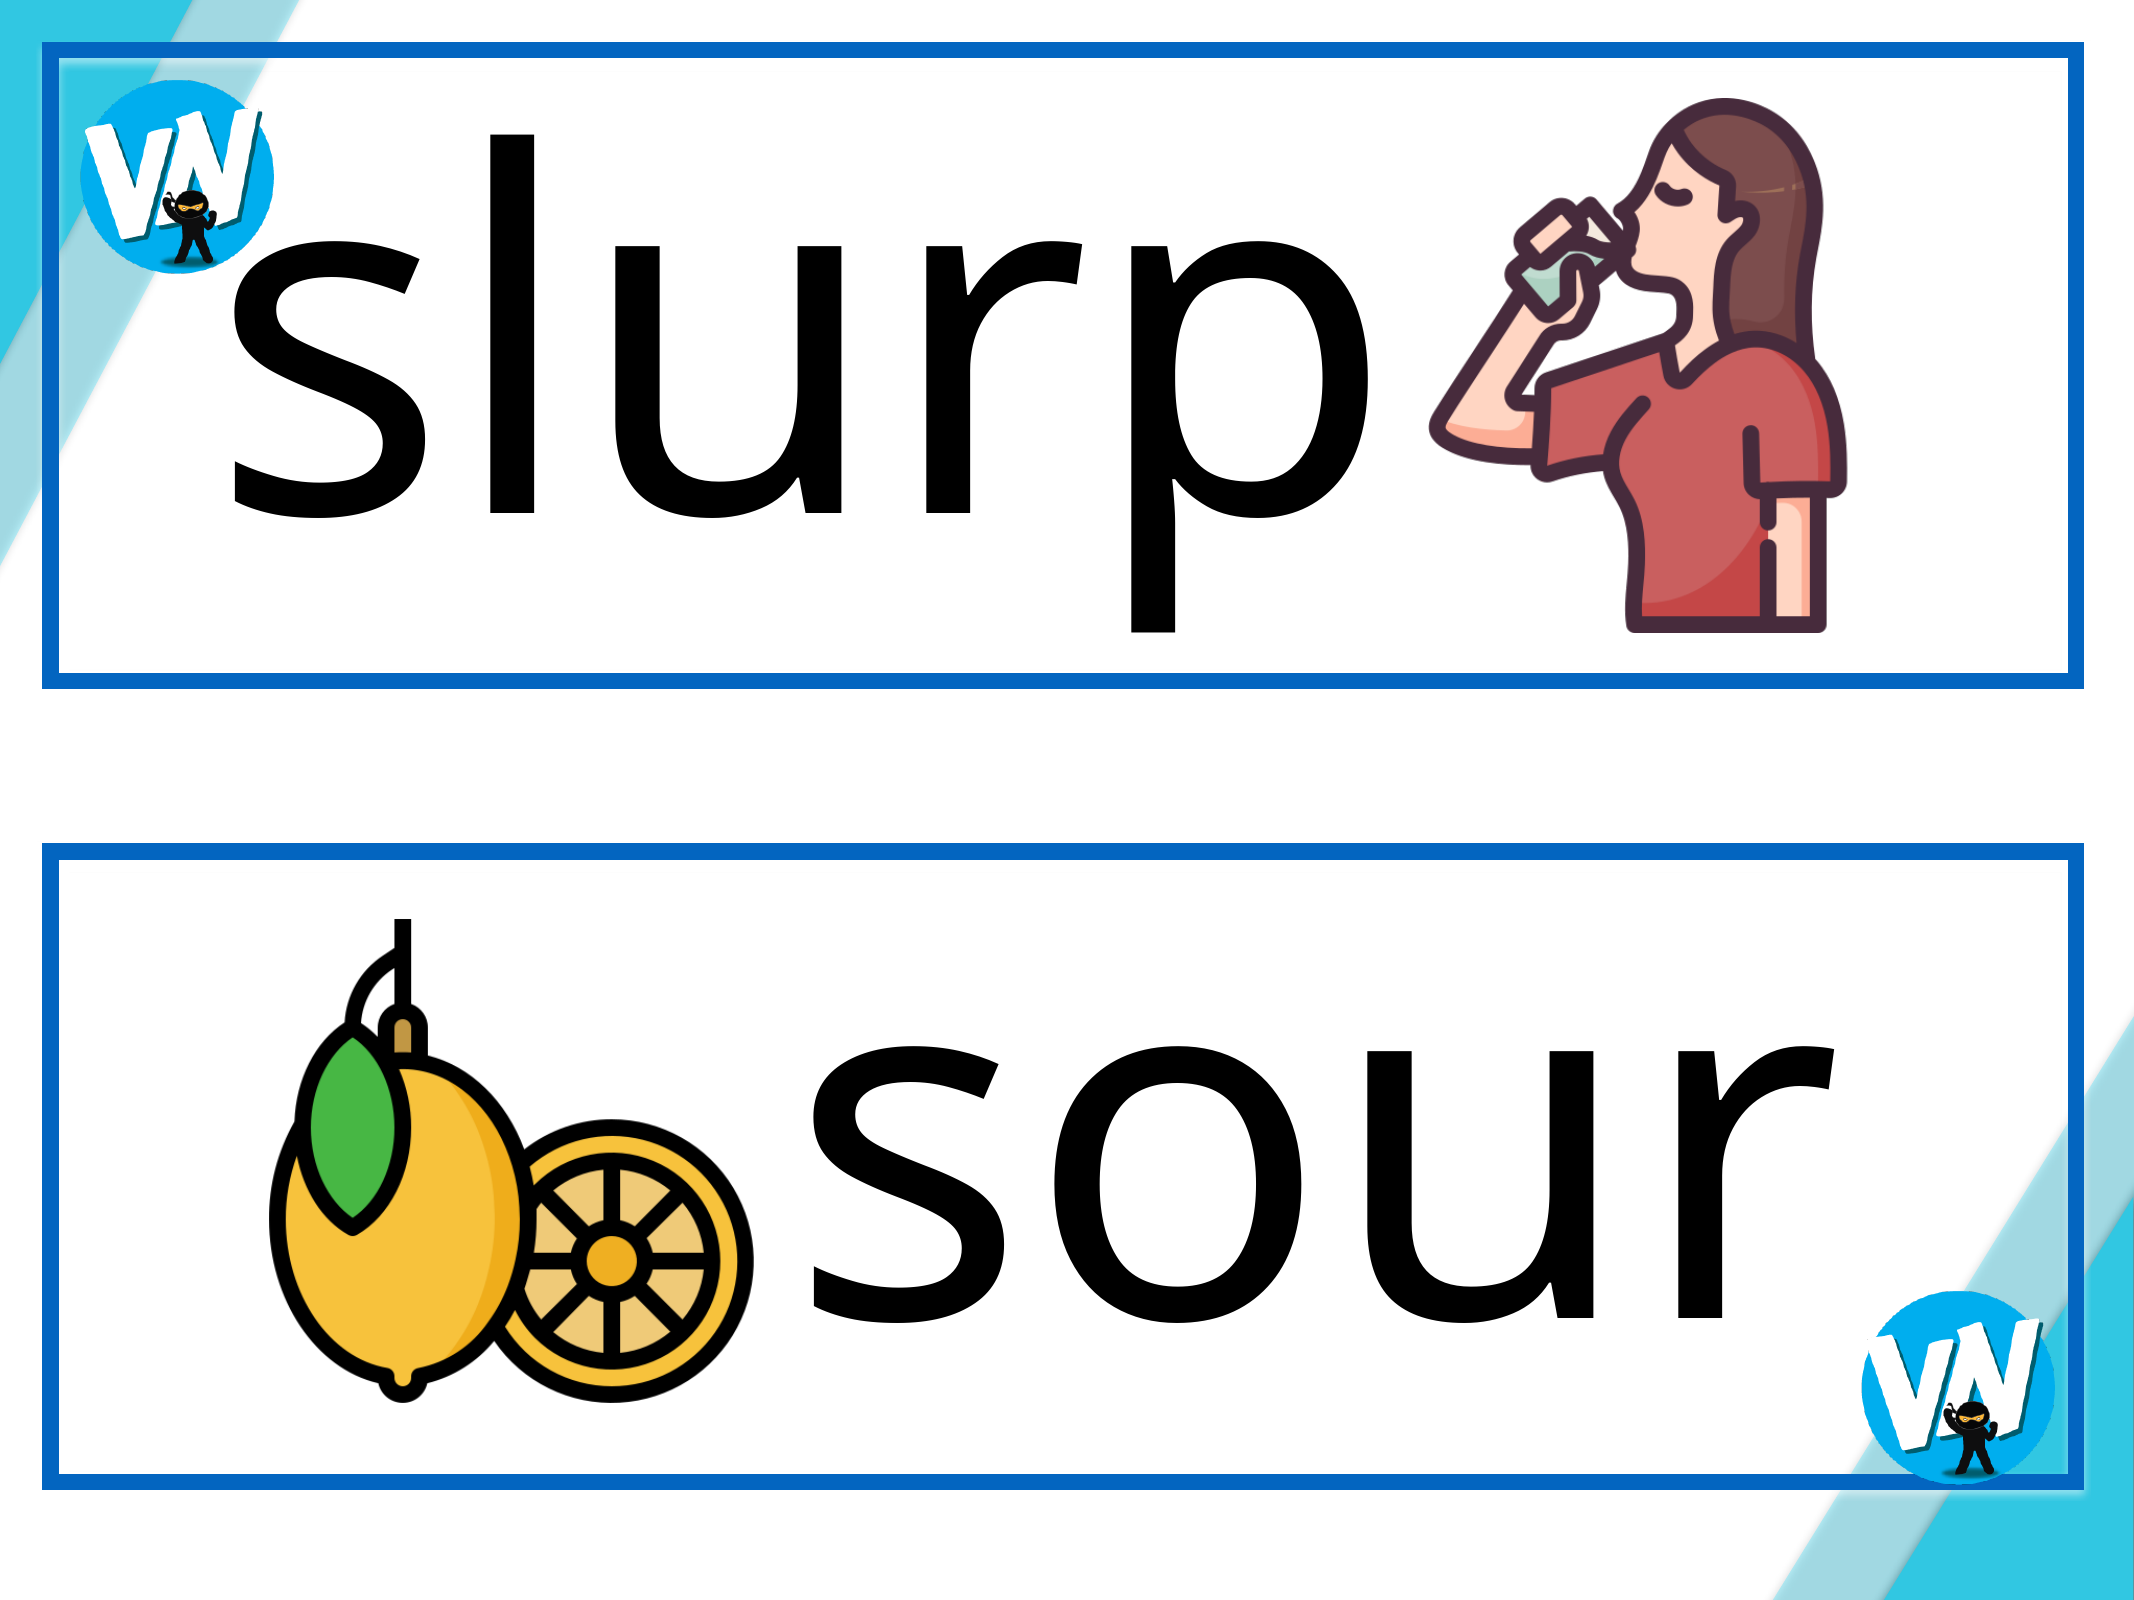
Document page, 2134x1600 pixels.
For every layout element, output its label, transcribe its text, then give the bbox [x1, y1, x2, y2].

text_box [90, 50, 2076, 681]
picture [1375, 98, 1910, 633]
picture [244, 893, 779, 1428]
text_box [90, 851, 1833, 1483]
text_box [1963, 235, 2134, 1600]
text_box sour [460, 812, 1956, 1427]
picture [57, 77, 299, 278]
picture [1837, 1288, 2080, 1488]
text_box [0, 0, 81, 1497]
text_box slurp [201, 7, 1405, 622]
